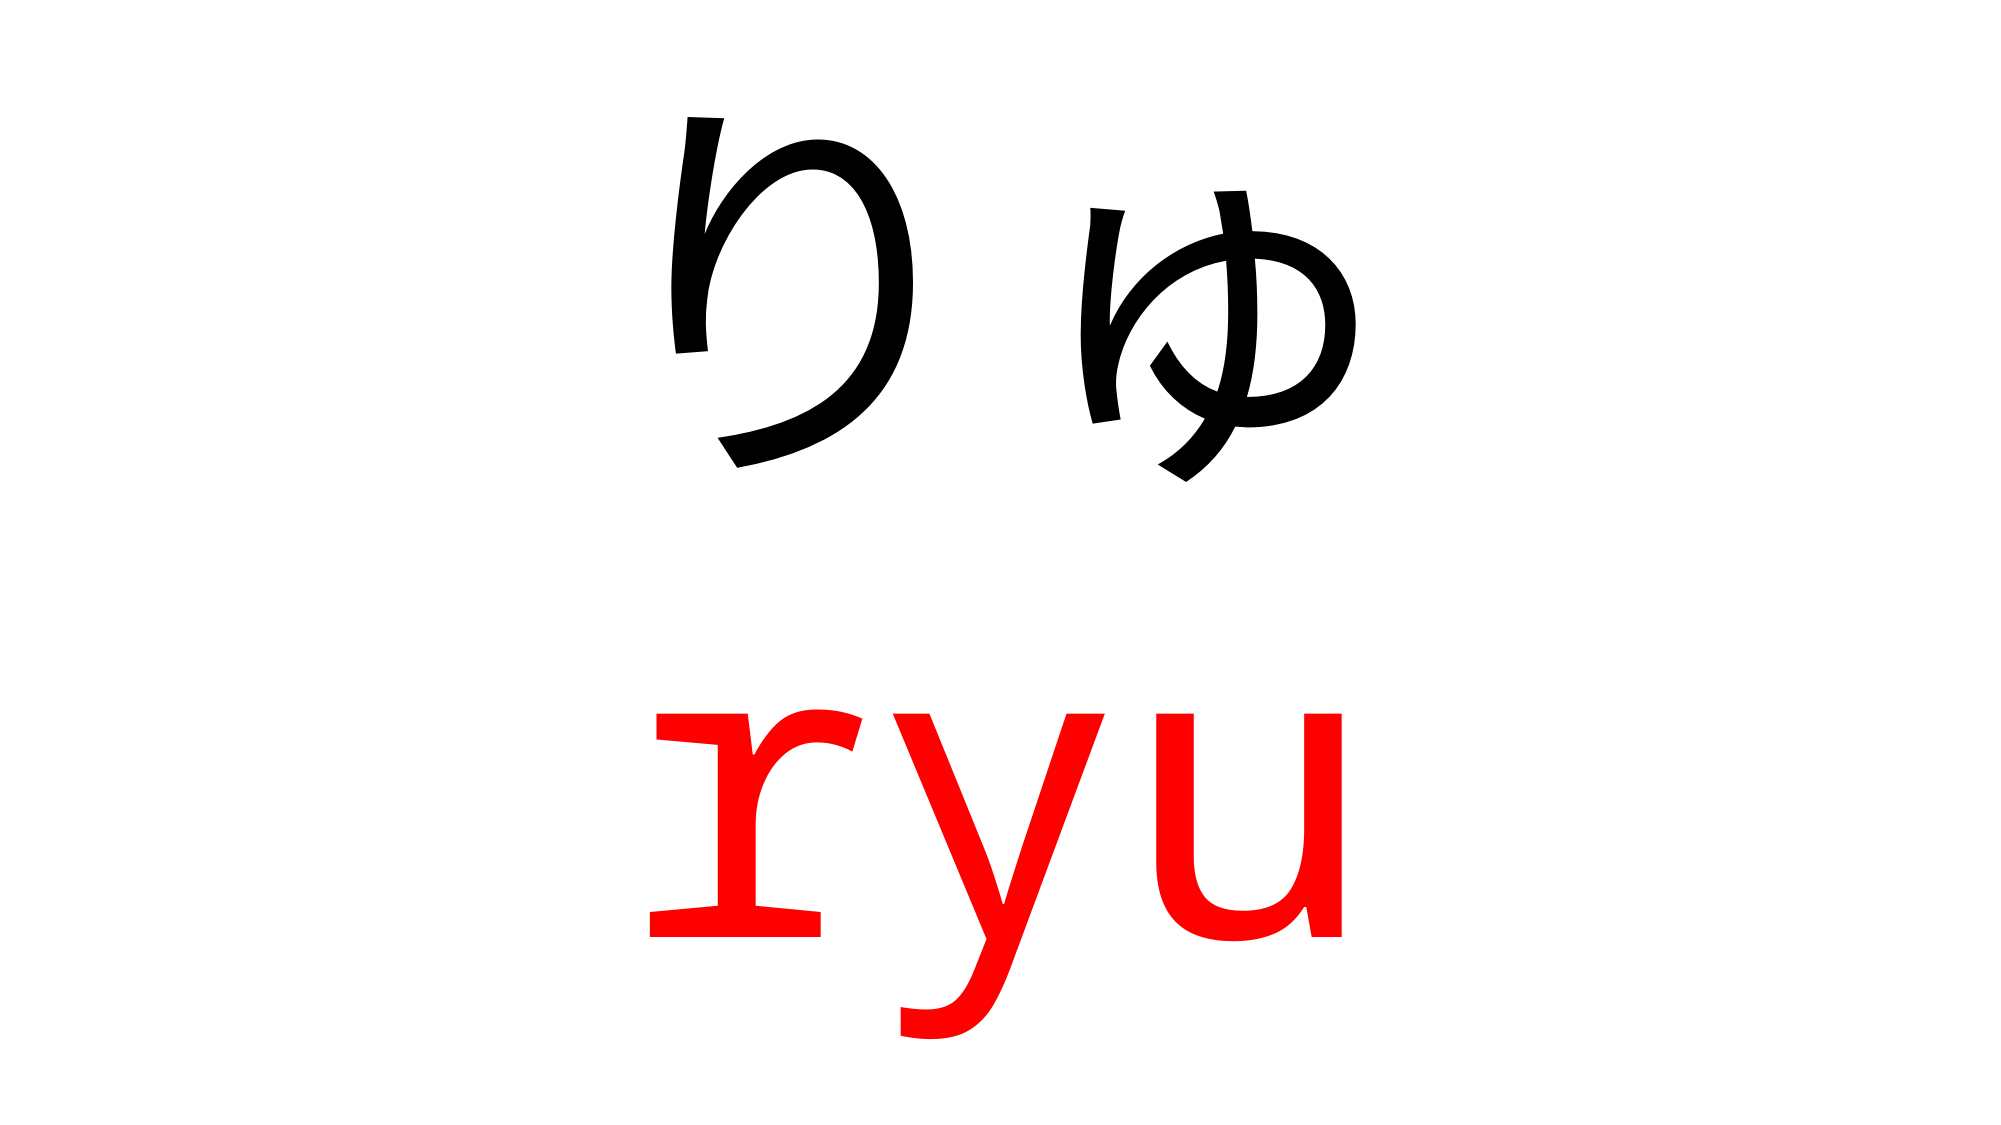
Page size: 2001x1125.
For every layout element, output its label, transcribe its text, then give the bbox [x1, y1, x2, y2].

title りゅ [249, 71, 1750, 545]
text_box ryu [249, 562, 1750, 1036]
